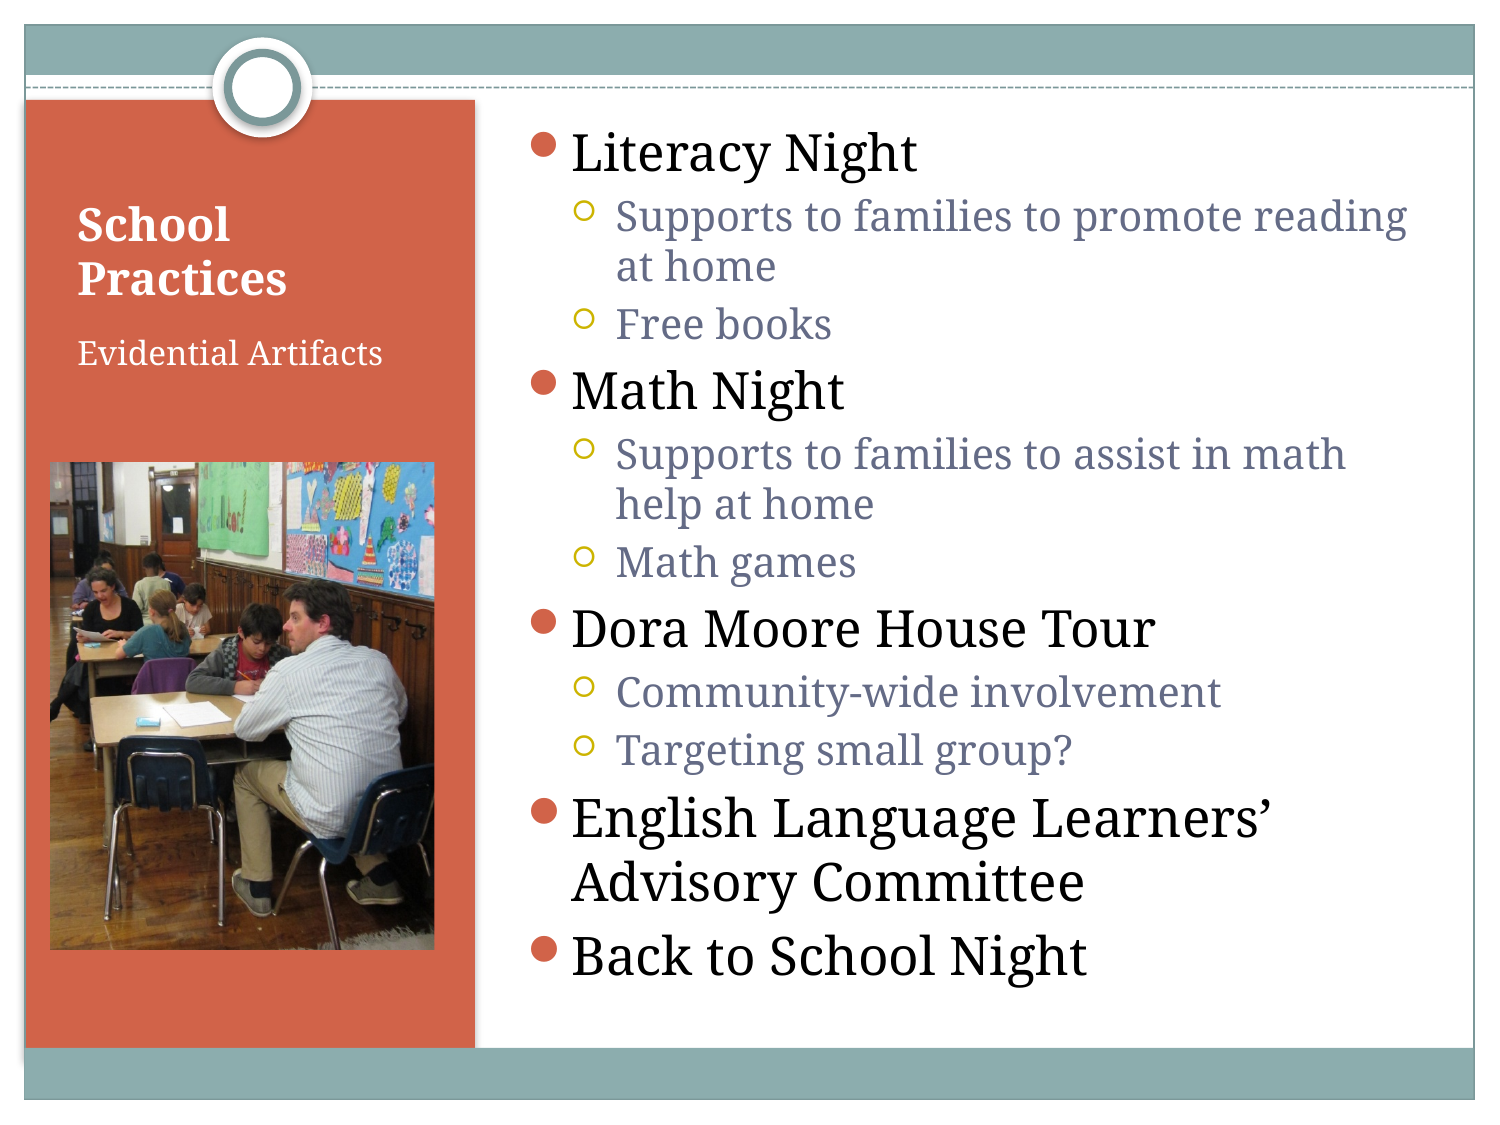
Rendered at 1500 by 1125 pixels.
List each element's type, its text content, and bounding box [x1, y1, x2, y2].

picture [49, 462, 435, 951]
list Literacy Night Supports to families to promote reading at home Free books Math Night Supports to families to assist in math help at home Math games Dora Moore House Tour Community-wide involvement Targeting small group? English Language Learners’ Advisory Committee Back to School Night [512, 112, 1438, 1000]
list Evidential Artifacts [62, 324, 450, 1005]
title School Practices [62, 149, 450, 313]
